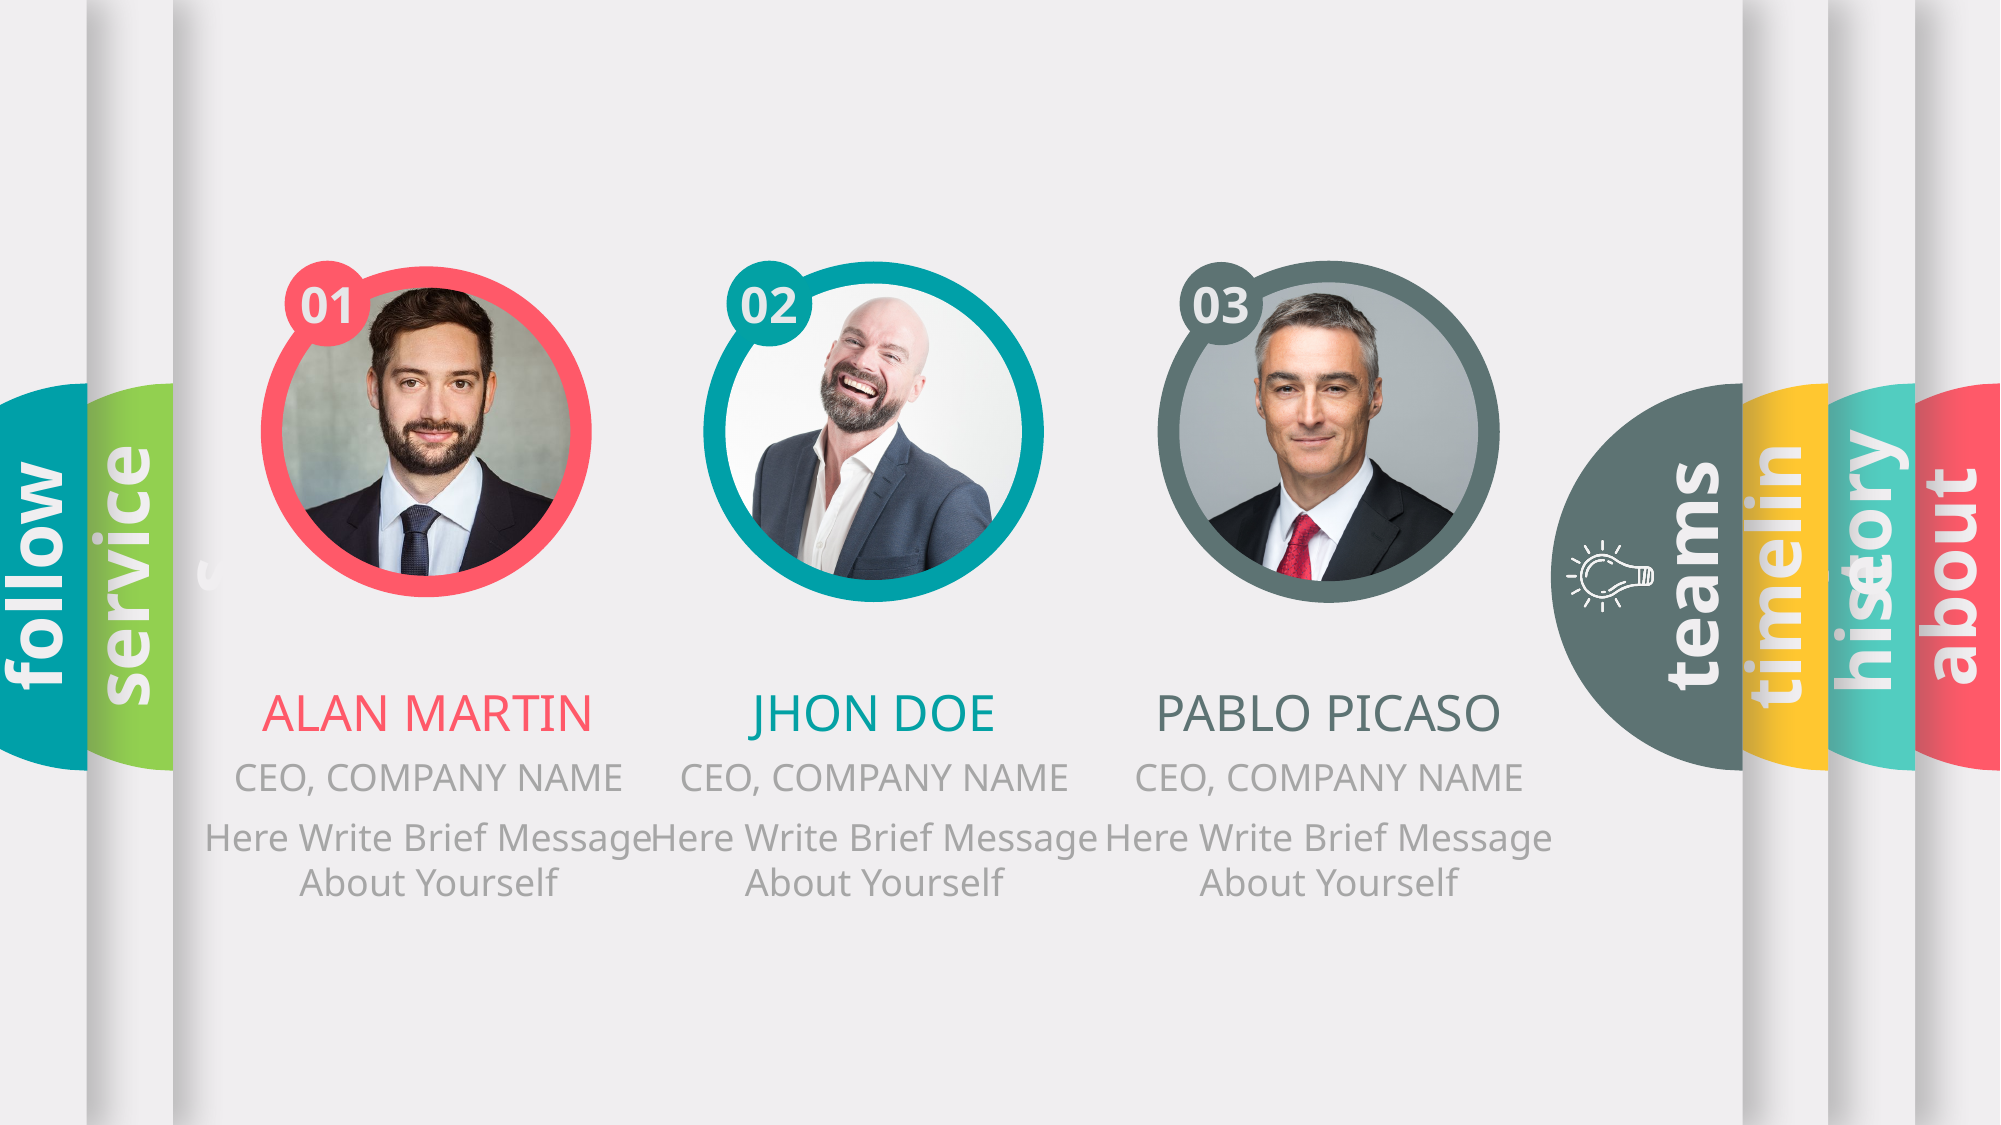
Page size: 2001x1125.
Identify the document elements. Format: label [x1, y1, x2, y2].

text_box [88, 0, 173, 1125]
text_box [274, 260, 383, 347]
text_box [1166, 261, 1276, 346]
text_box [0, 0, 88, 1125]
text_box [1829, 0, 1916, 1125]
text_box [173, 0, 1743, 1125]
text_box [1743, 0, 1829, 1125]
text_box [715, 260, 824, 347]
text_box [1079, 674, 1580, 913]
text_box [1916, 0, 2000, 1125]
text_box [1157, 260, 1500, 603]
text_box [624, 674, 1079, 913]
text_box [703, 261, 1044, 602]
text_box [178, 674, 624, 913]
text_box [260, 266, 592, 598]
